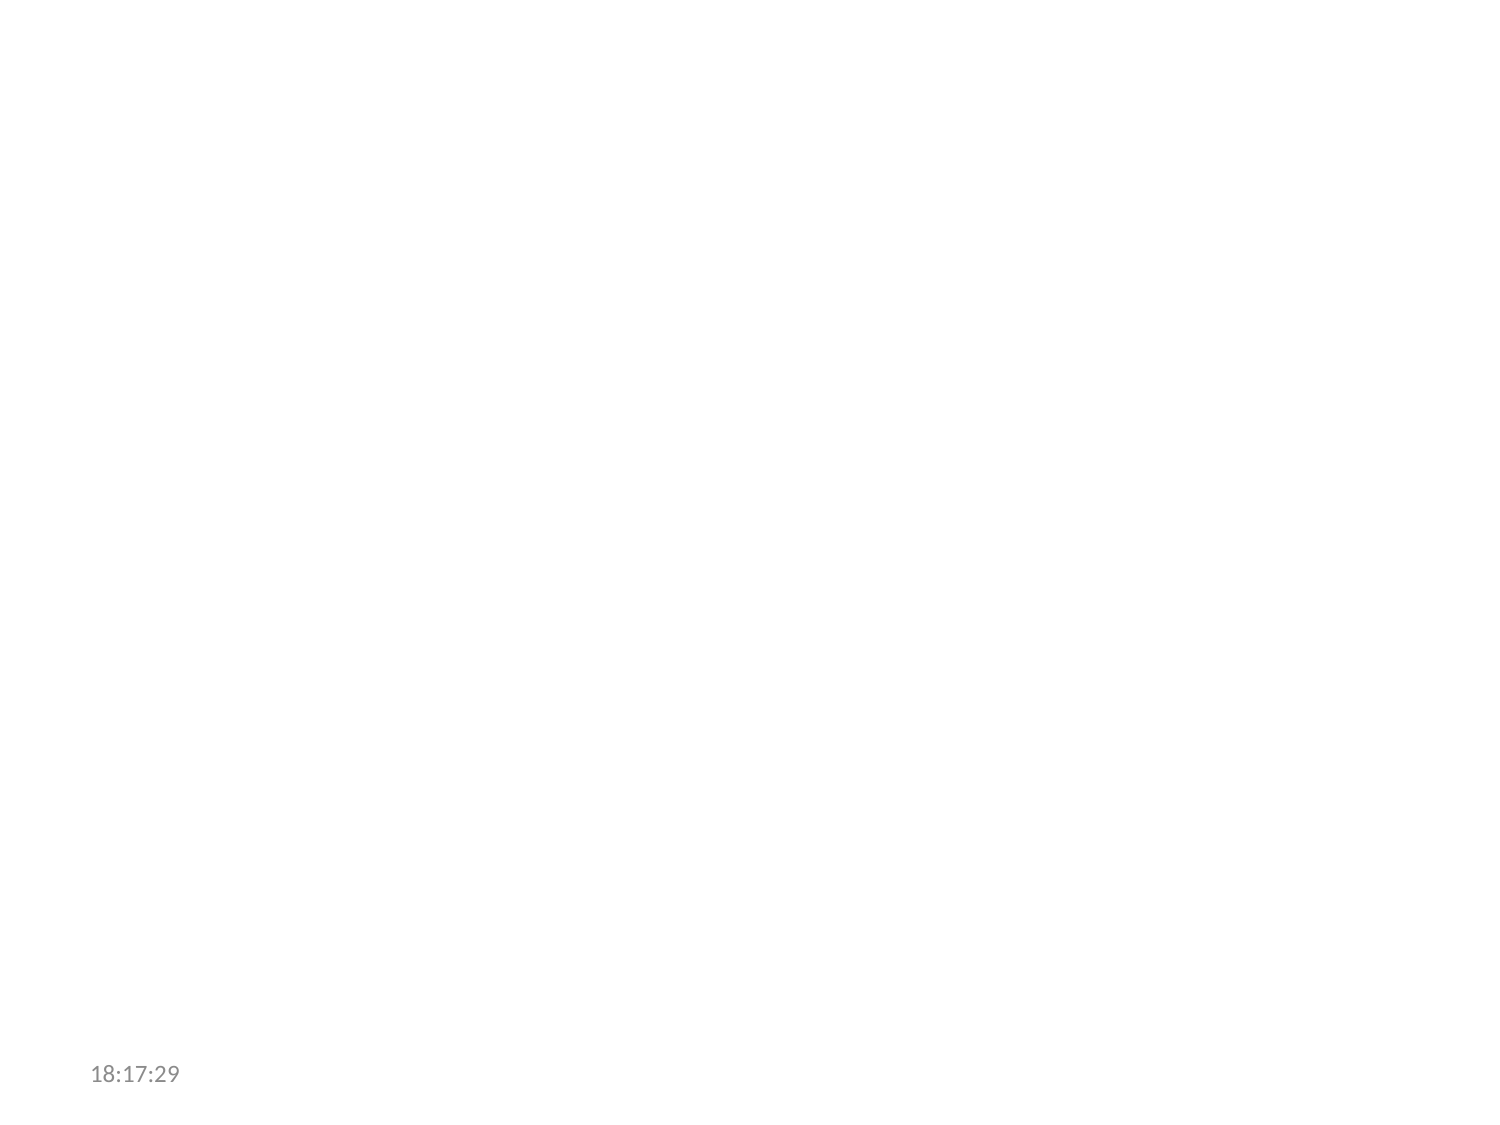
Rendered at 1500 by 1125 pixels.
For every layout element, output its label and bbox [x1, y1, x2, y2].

slide_number [75, 1042, 425, 1103]
